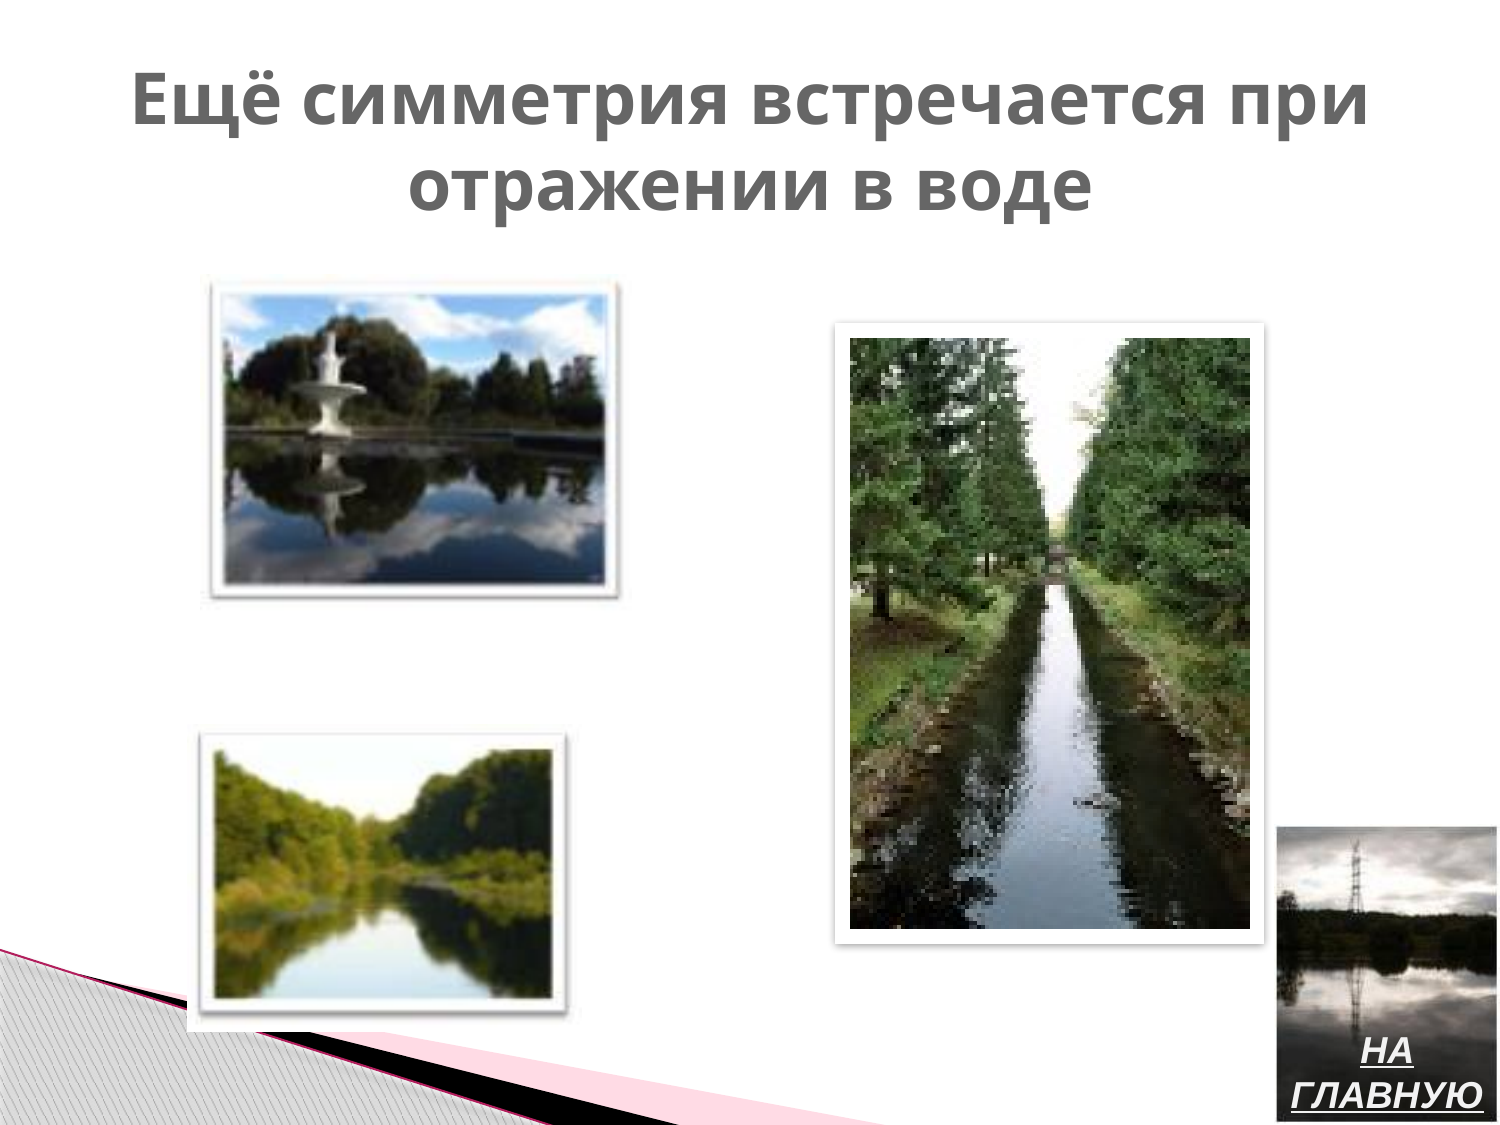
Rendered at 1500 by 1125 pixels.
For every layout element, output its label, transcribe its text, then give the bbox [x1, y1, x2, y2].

picture [199, 274, 632, 613]
picture [849, 337, 1250, 930]
title Ещё симметрия встречается при отражении в воде [75, 45, 1425, 233]
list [1274, 824, 1500, 1125]
picture [187, 724, 582, 1033]
